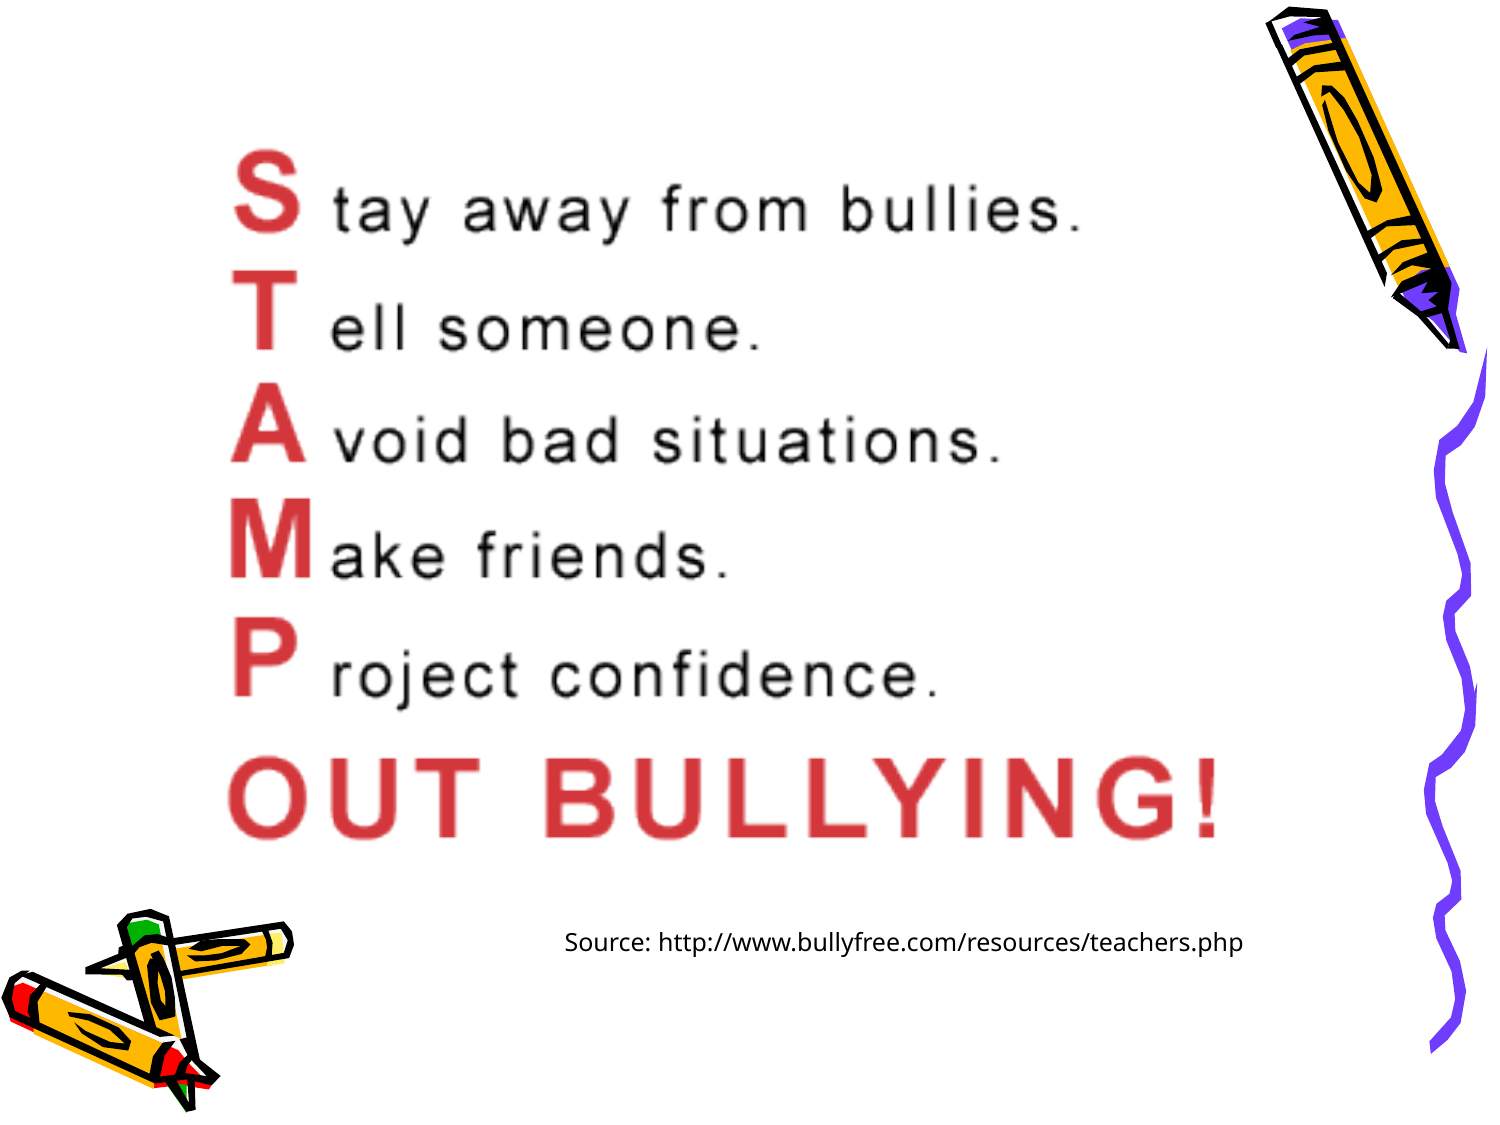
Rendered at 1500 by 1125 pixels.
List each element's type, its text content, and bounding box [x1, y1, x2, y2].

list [224, 117, 1238, 852]
text_box Source: http://www.bullyfree.com/resources/teachers.php [549, 906, 1363, 967]
